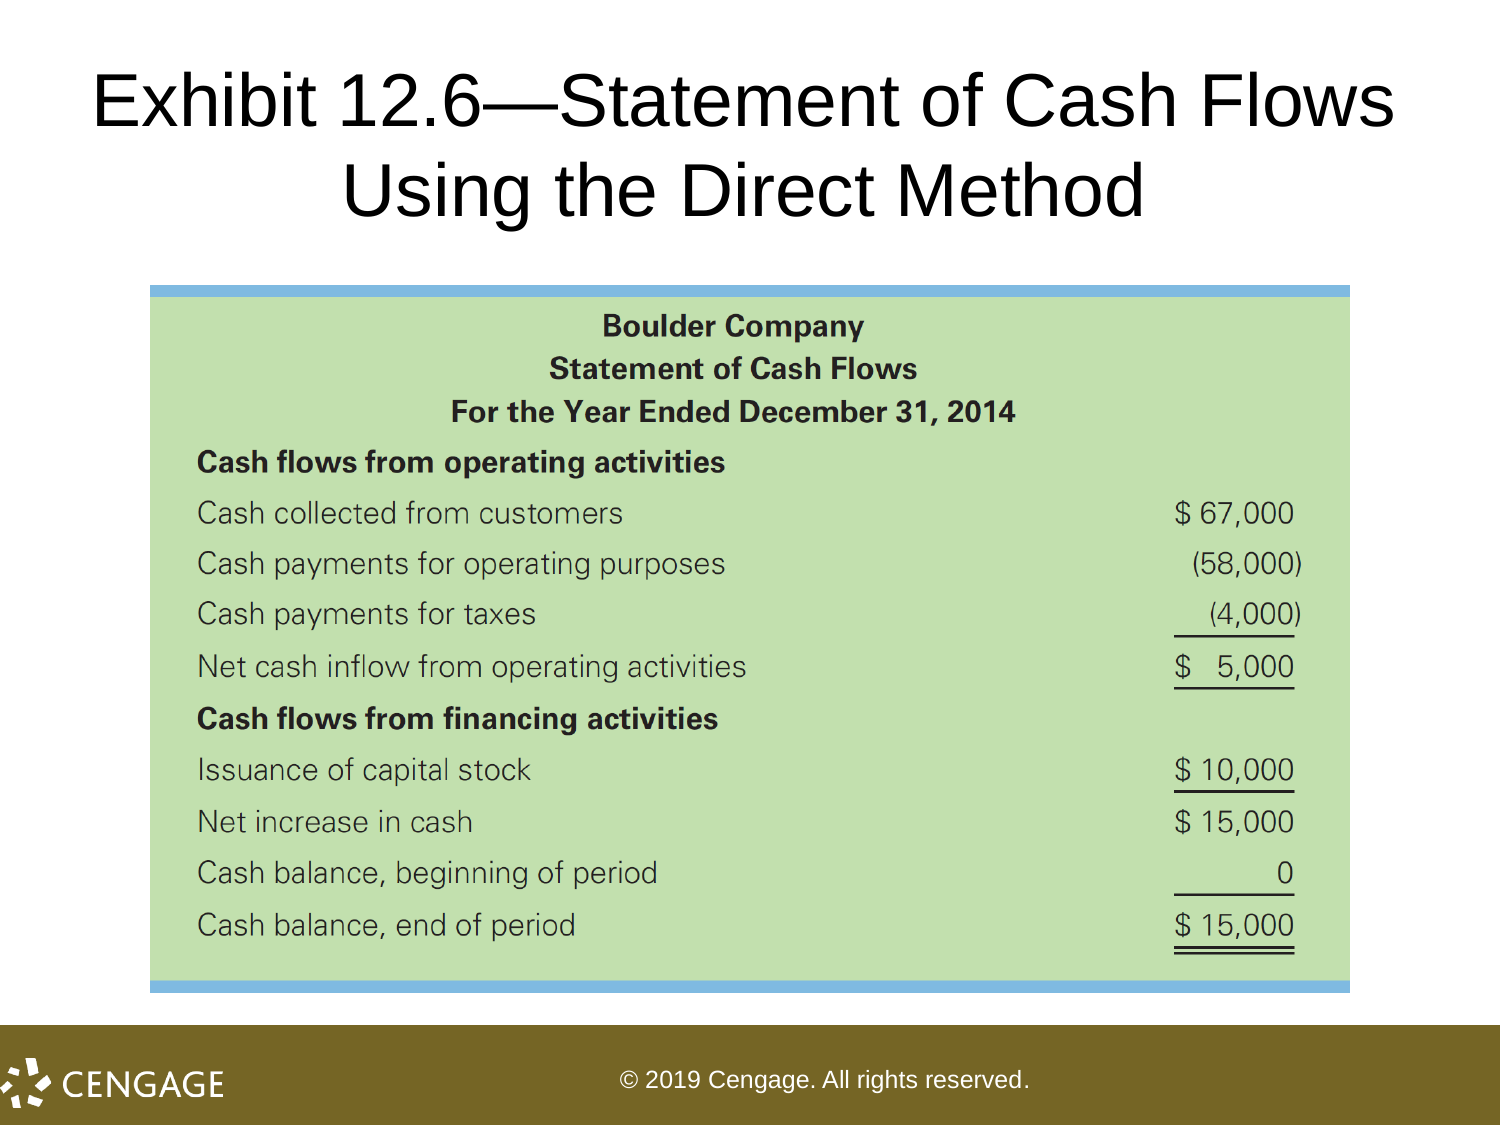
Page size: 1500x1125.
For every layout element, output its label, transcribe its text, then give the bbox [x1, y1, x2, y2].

title Exhibit 12.6—Statement of Cash Flows Using the Direct Method [19, 41, 1469, 241]
picture [0, 1058, 223, 1108]
picture [149, 280, 1351, 1001]
